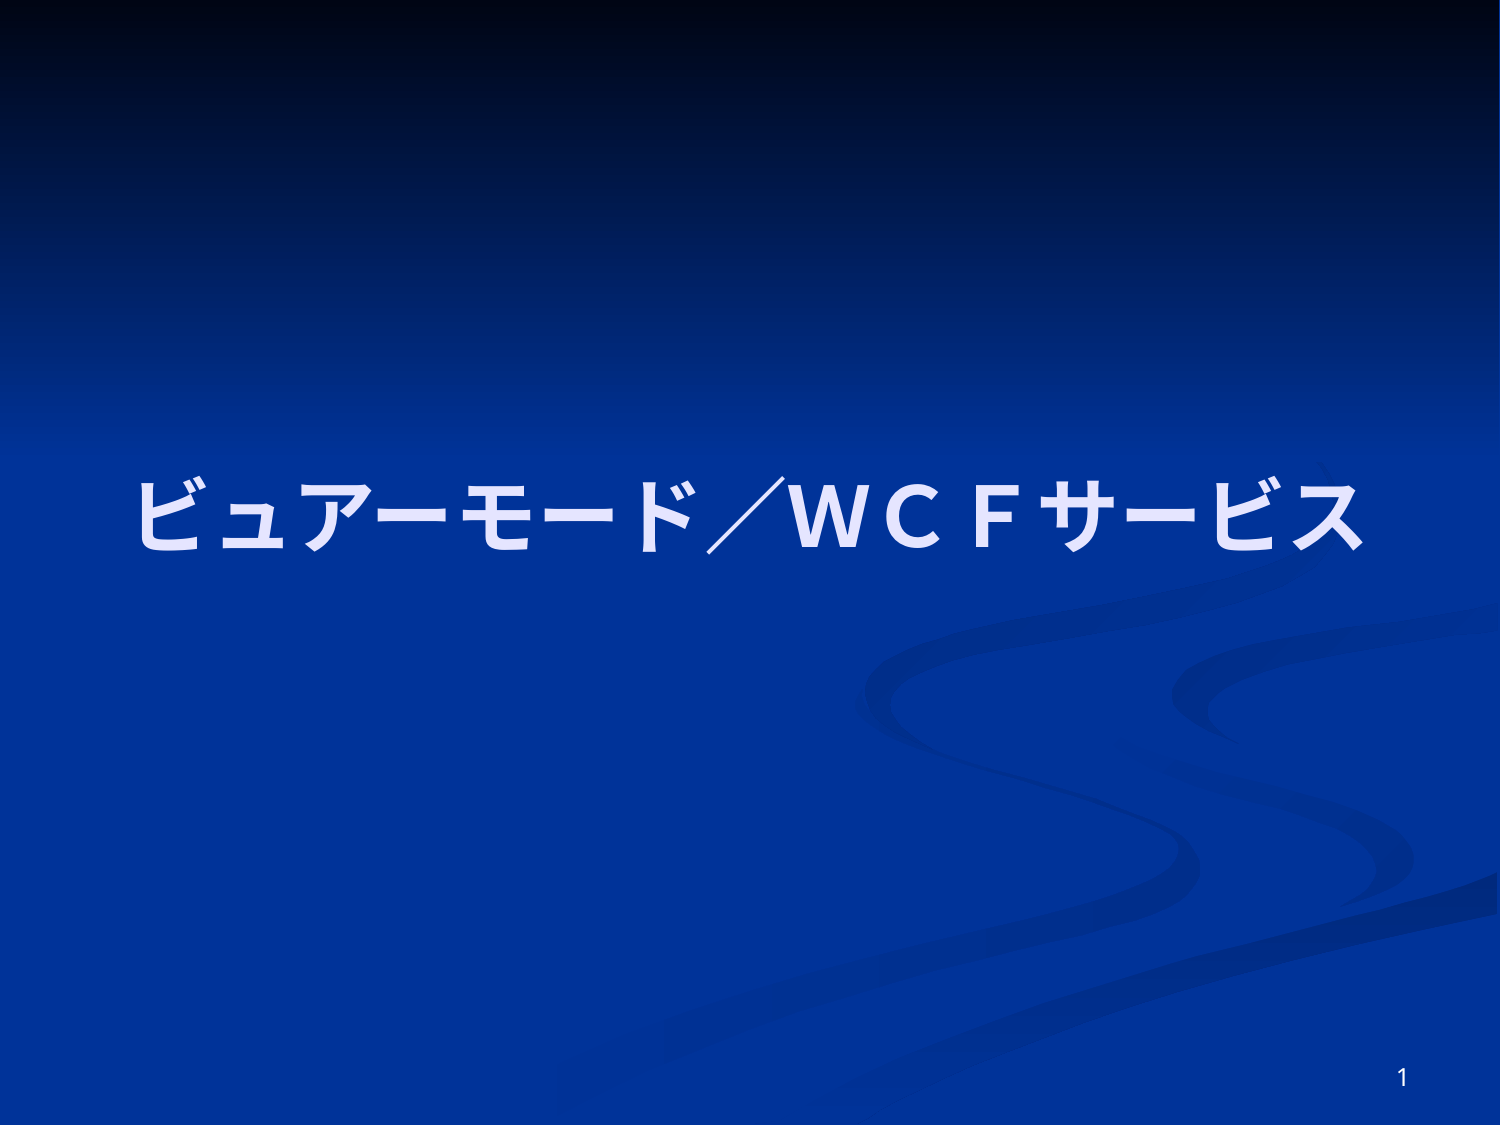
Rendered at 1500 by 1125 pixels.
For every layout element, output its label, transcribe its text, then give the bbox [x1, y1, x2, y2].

title ビュアーモード／ＷＣＦサービス [102, 280, 1397, 749]
slide_number 1 [1074, 1058, 1425, 1104]
